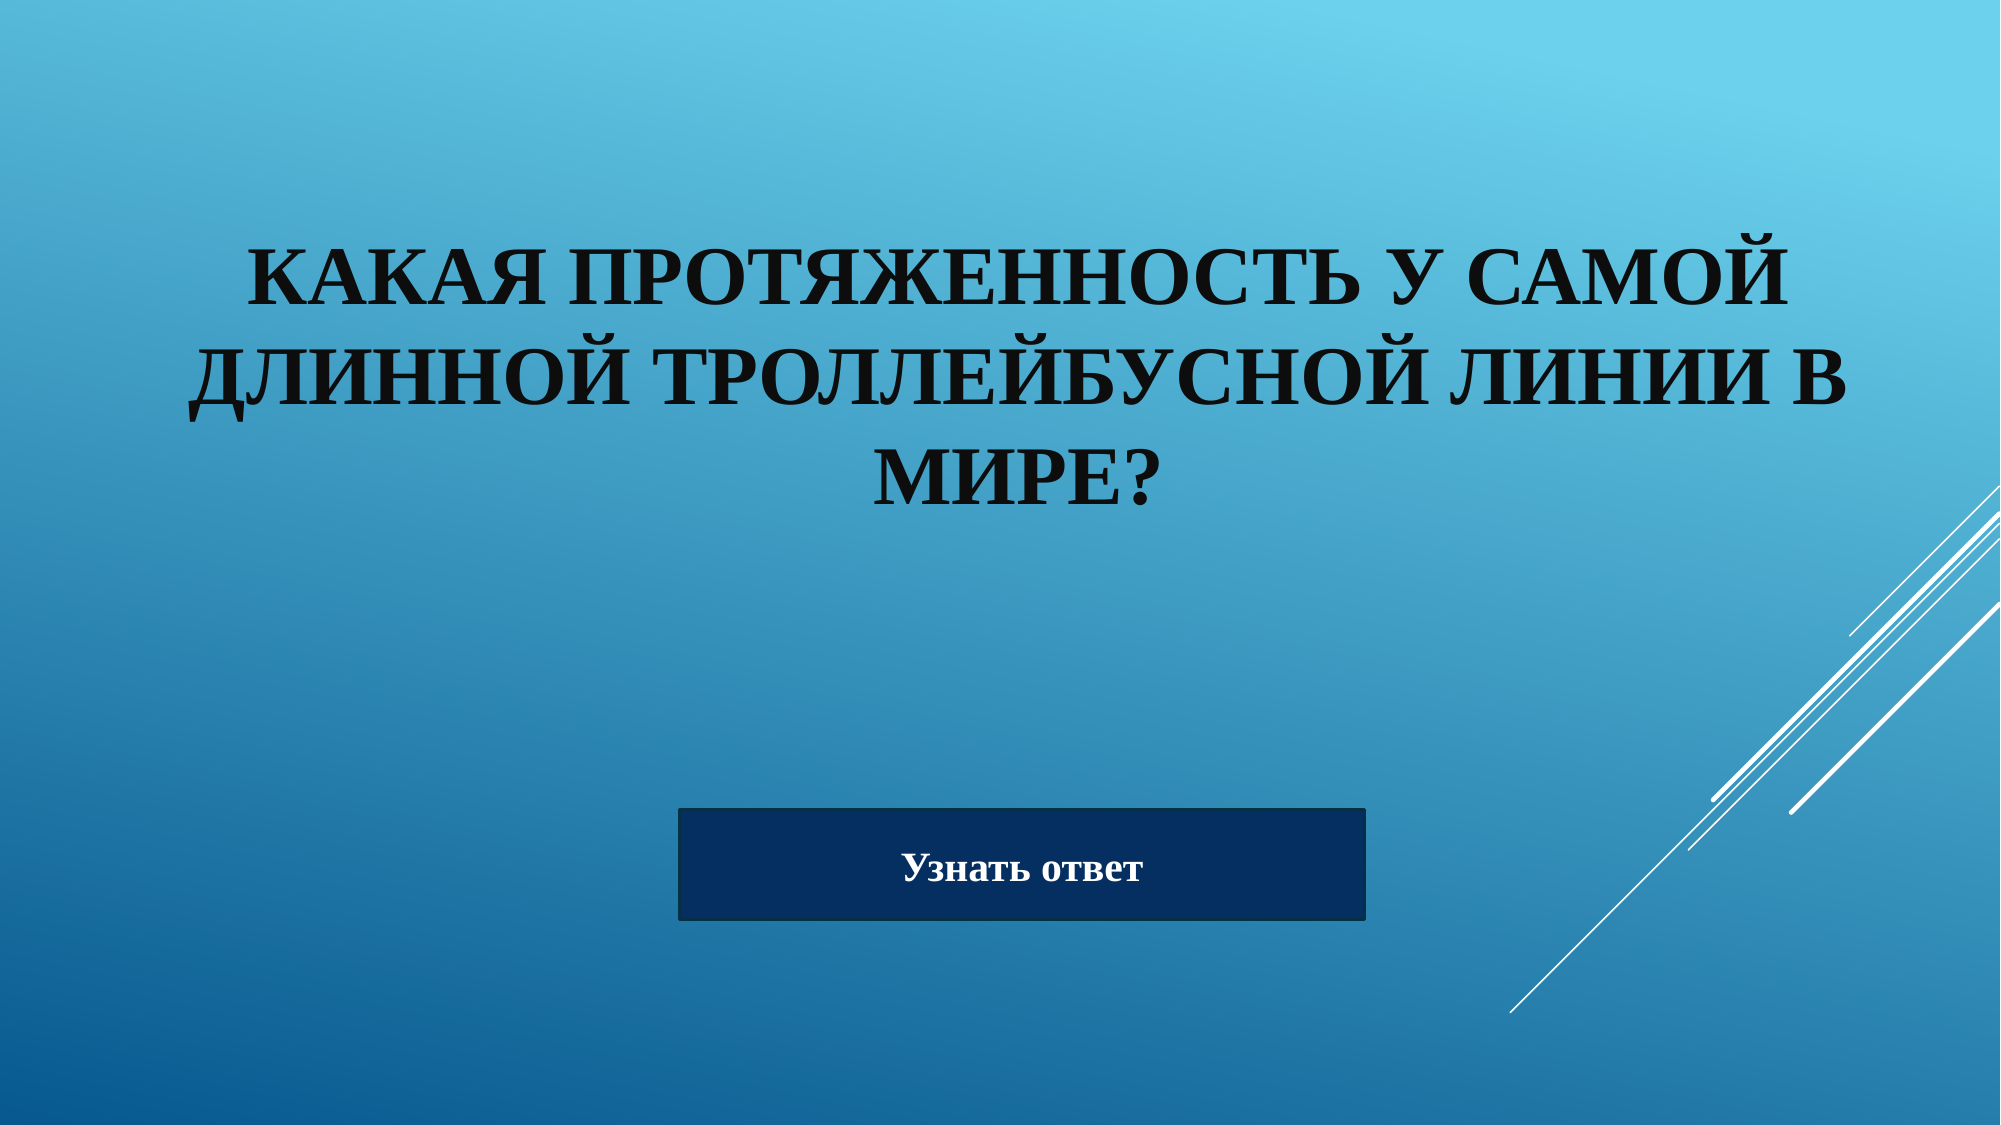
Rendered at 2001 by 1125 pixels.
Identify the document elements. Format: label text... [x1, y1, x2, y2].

title Какая протяженность у самой длинной троллейбусной линии в мире? [156, 141, 1882, 701]
